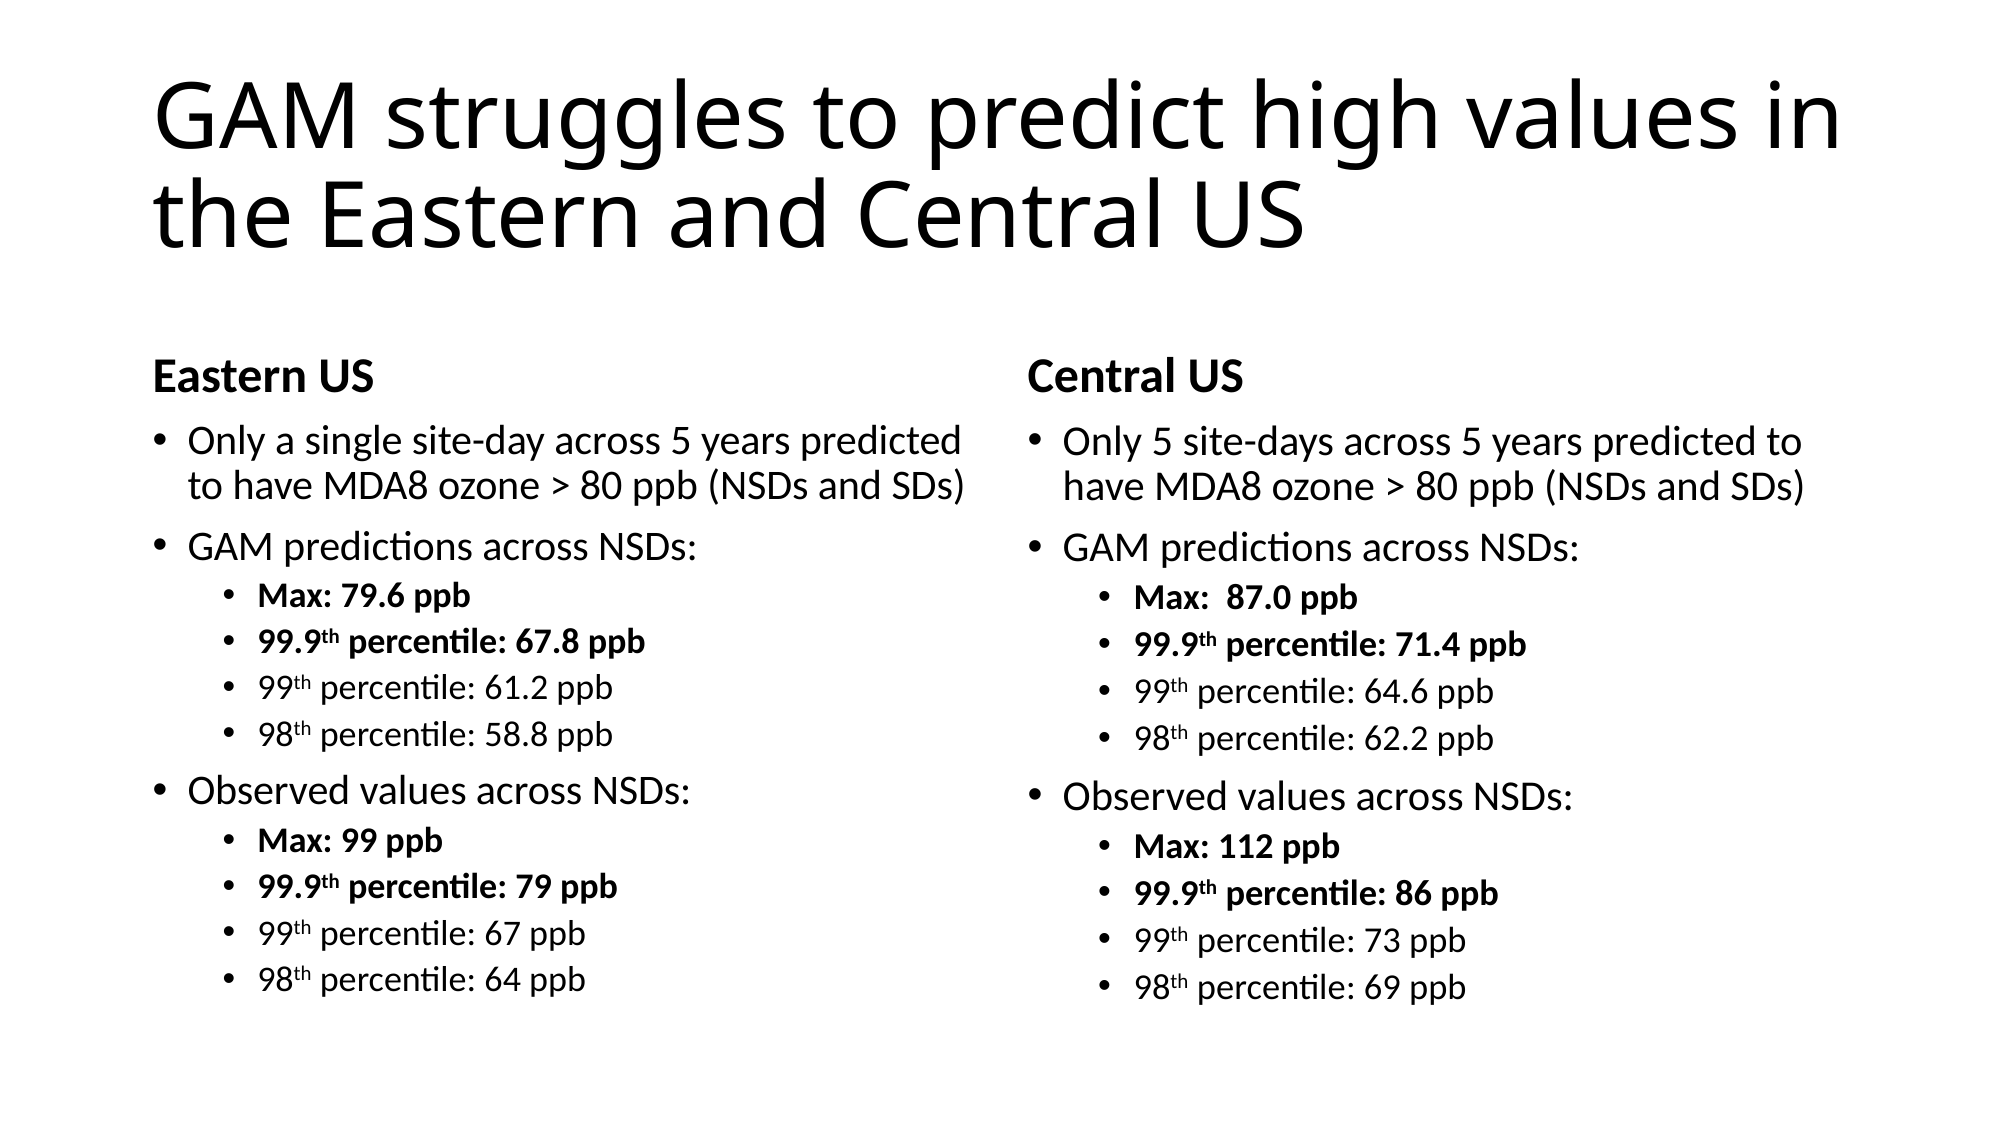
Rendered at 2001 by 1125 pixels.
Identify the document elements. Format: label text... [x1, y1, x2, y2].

list Central US [1012, 275, 1863, 410]
title GAM struggles to predict high values in the Eastern and Central US [137, 59, 1863, 278]
list Eastern US [137, 275, 984, 410]
list Only 5 site-days across 5 years predicted to have MDA8 ozone > 80 ppb (NSDs and SDs) GAM predictions across NSDs: Max: 87.0 ppb 99.9th percentile: 71.4 ppb 99th percentile: 64.6 ppb 98th percentile: 62.2 ppb Observed values across NSDs: Max: 112 ppb 99.9th percentile: 86 ppb 99th percentile: 73 ppb 98th percentile: 69 ppb [1012, 410, 1863, 1016]
list Only a single site-day across 5 years predicted to have MDA8 ozone > 80 ppb (NSDs and SDs) GAM predictions across NSDs: Max: 79.6 ppb 99.9th percentile: 67.8 ppb 99th percentile: 61.2 ppb 98th percentile: 58.8 ppb Observed values across NSDs: Max: 99 ppb 99.9th percentile: 79 ppb 99th percentile: 67 ppb 98th percentile: 64 ppb [137, 410, 984, 1016]
